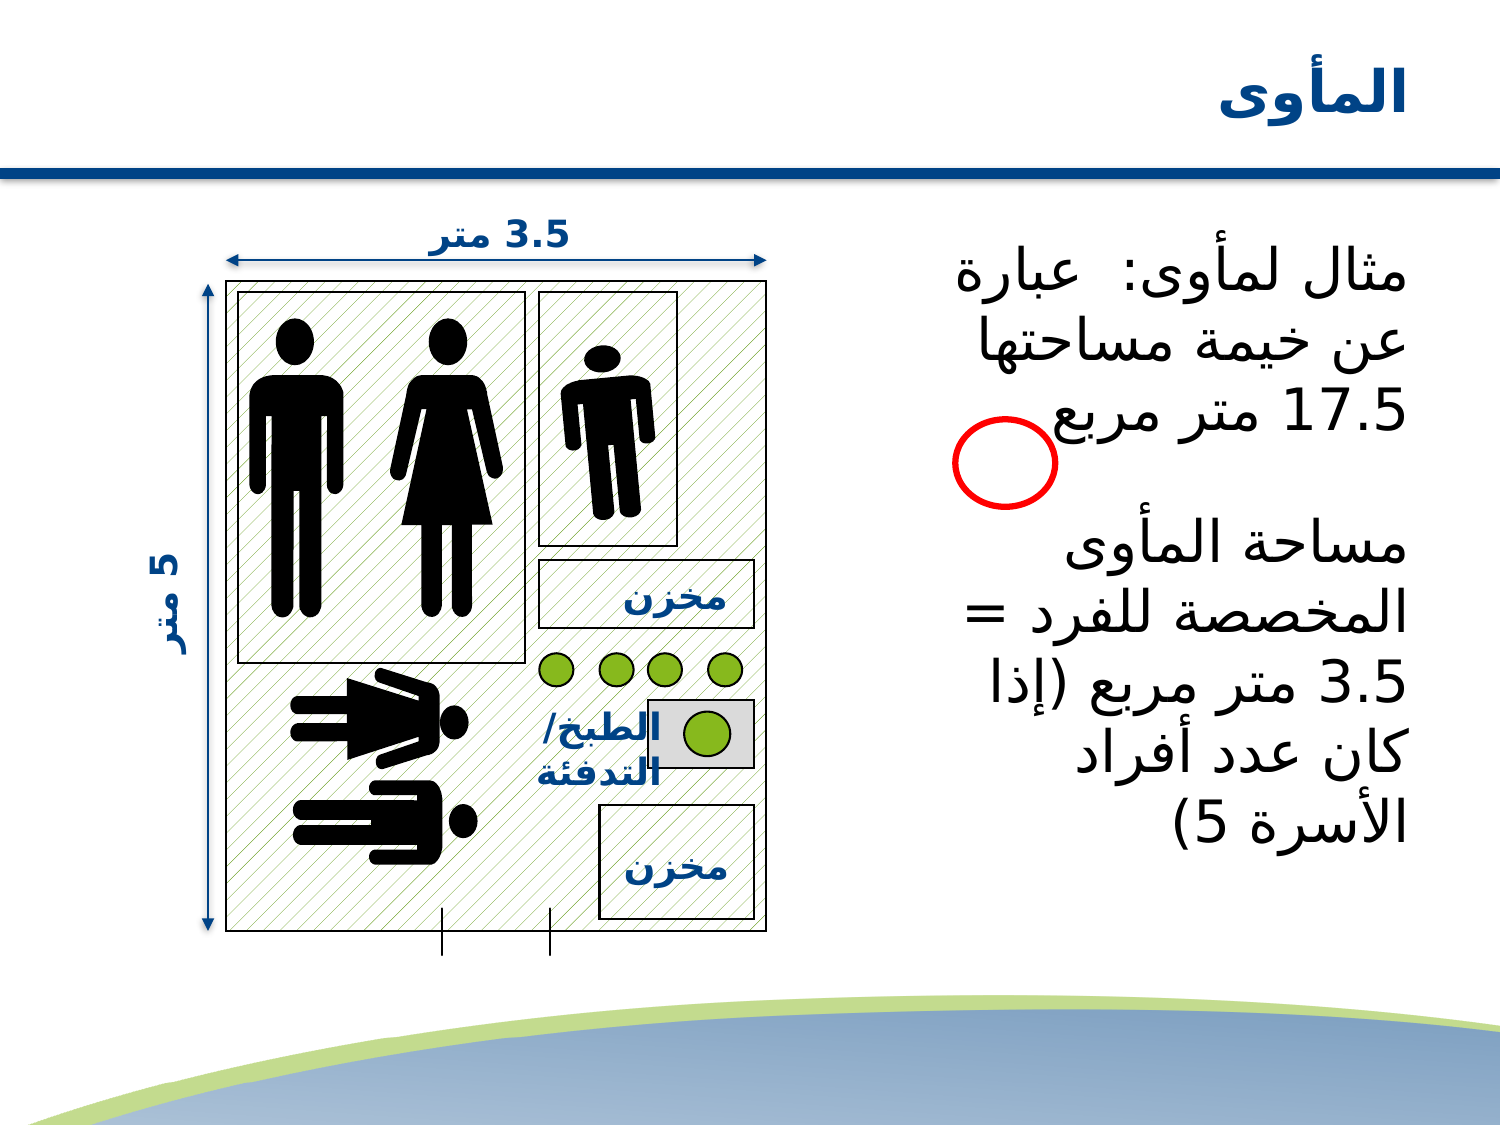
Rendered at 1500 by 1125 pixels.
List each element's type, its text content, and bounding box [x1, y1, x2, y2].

text_box [539, 486, 678, 547]
text_box 3.5 متر [417, 203, 583, 257]
text_box [684, 711, 731, 757]
text_box [290, 667, 440, 770]
text_box [539, 560, 755, 629]
text_box [647, 653, 682, 687]
text_box مخزن [611, 835, 742, 894]
text_box الطبخ/ التدفئة [523, 696, 675, 799]
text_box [292, 780, 478, 866]
text_box [539, 292, 678, 385]
text_box [599, 804, 755, 920]
text_box [237, 292, 526, 663]
text_box [539, 653, 574, 687]
list مثال لمأوى: عبارة عن خيمة مساحتها 17.5 متر مربع مساحة المأوى المخصصة للفرد = 3.5 متر مربع (إذا كان عدد أفراد الأسرة 5) [900, 224, 1425, 1010]
text_box 5 متر [133, 540, 191, 666]
text_box [439, 705, 469, 740]
text_box [708, 653, 743, 687]
text_box [955, 419, 1056, 507]
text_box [522, 386, 697, 478]
text_box [225, 280, 767, 931]
title المأوى [75, 0, 1425, 178]
picture [0, 993, 1500, 1125]
text_box [675, 699, 755, 768]
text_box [249, 318, 344, 618]
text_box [389, 318, 504, 618]
text_box [599, 653, 634, 687]
text_box مخزن [610, 566, 741, 624]
